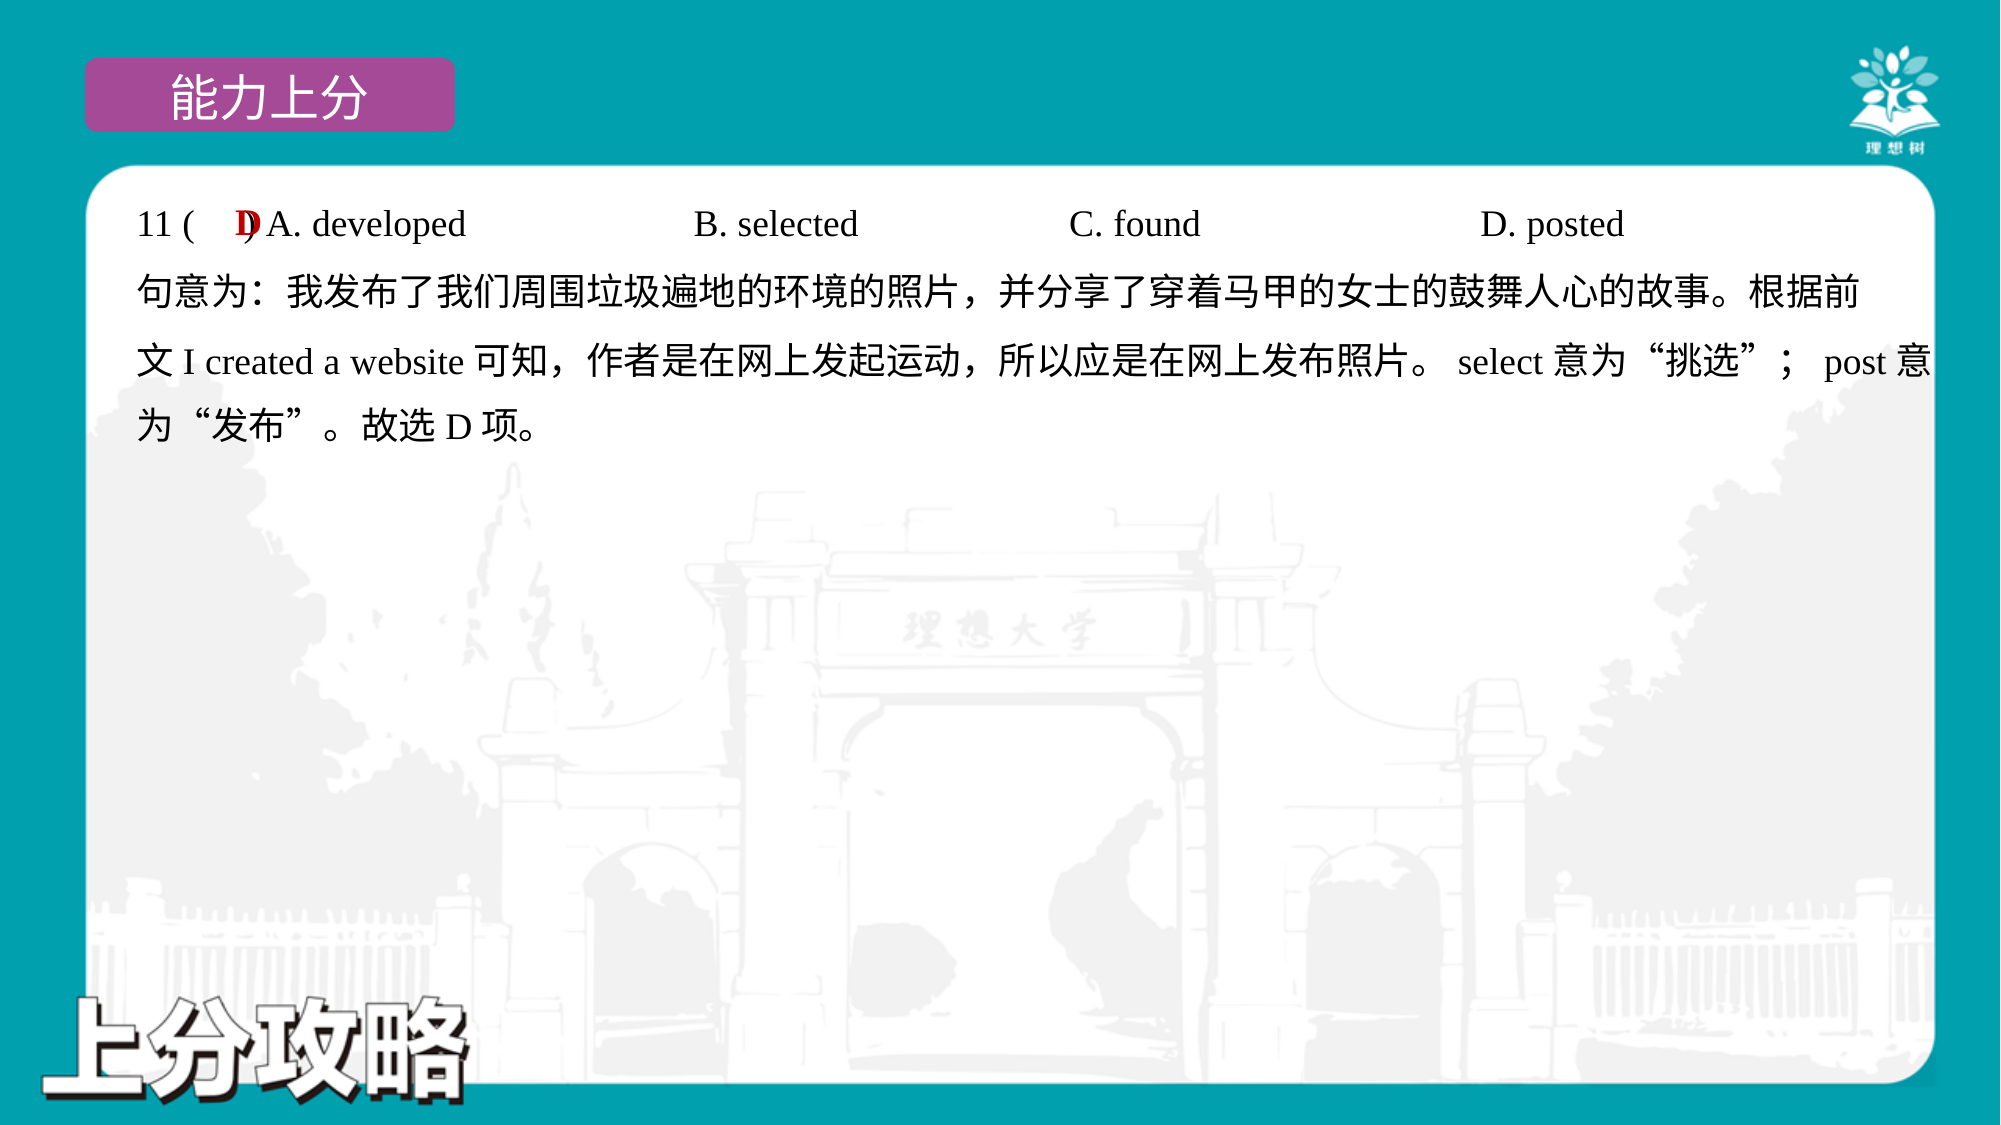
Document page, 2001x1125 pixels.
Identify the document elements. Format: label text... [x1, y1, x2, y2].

text_box 句意为：我发布了我们周围垃圾遍地的环境的照片，并分享了穿着马甲的女士的鼓舞人心的故事。根据前 文I created a website可知，作者是在网上发起运动，所以应是在网上发布照片。select意为“挑选”；post意 为“发布”。故选D项。 [136, 244, 1865, 441]
text_box 11 ( ) A. developed B. selected C. found D. posted [136, 176, 1865, 237]
text_box D [221, 176, 276, 236]
picture [0, 0, 2000, 1125]
